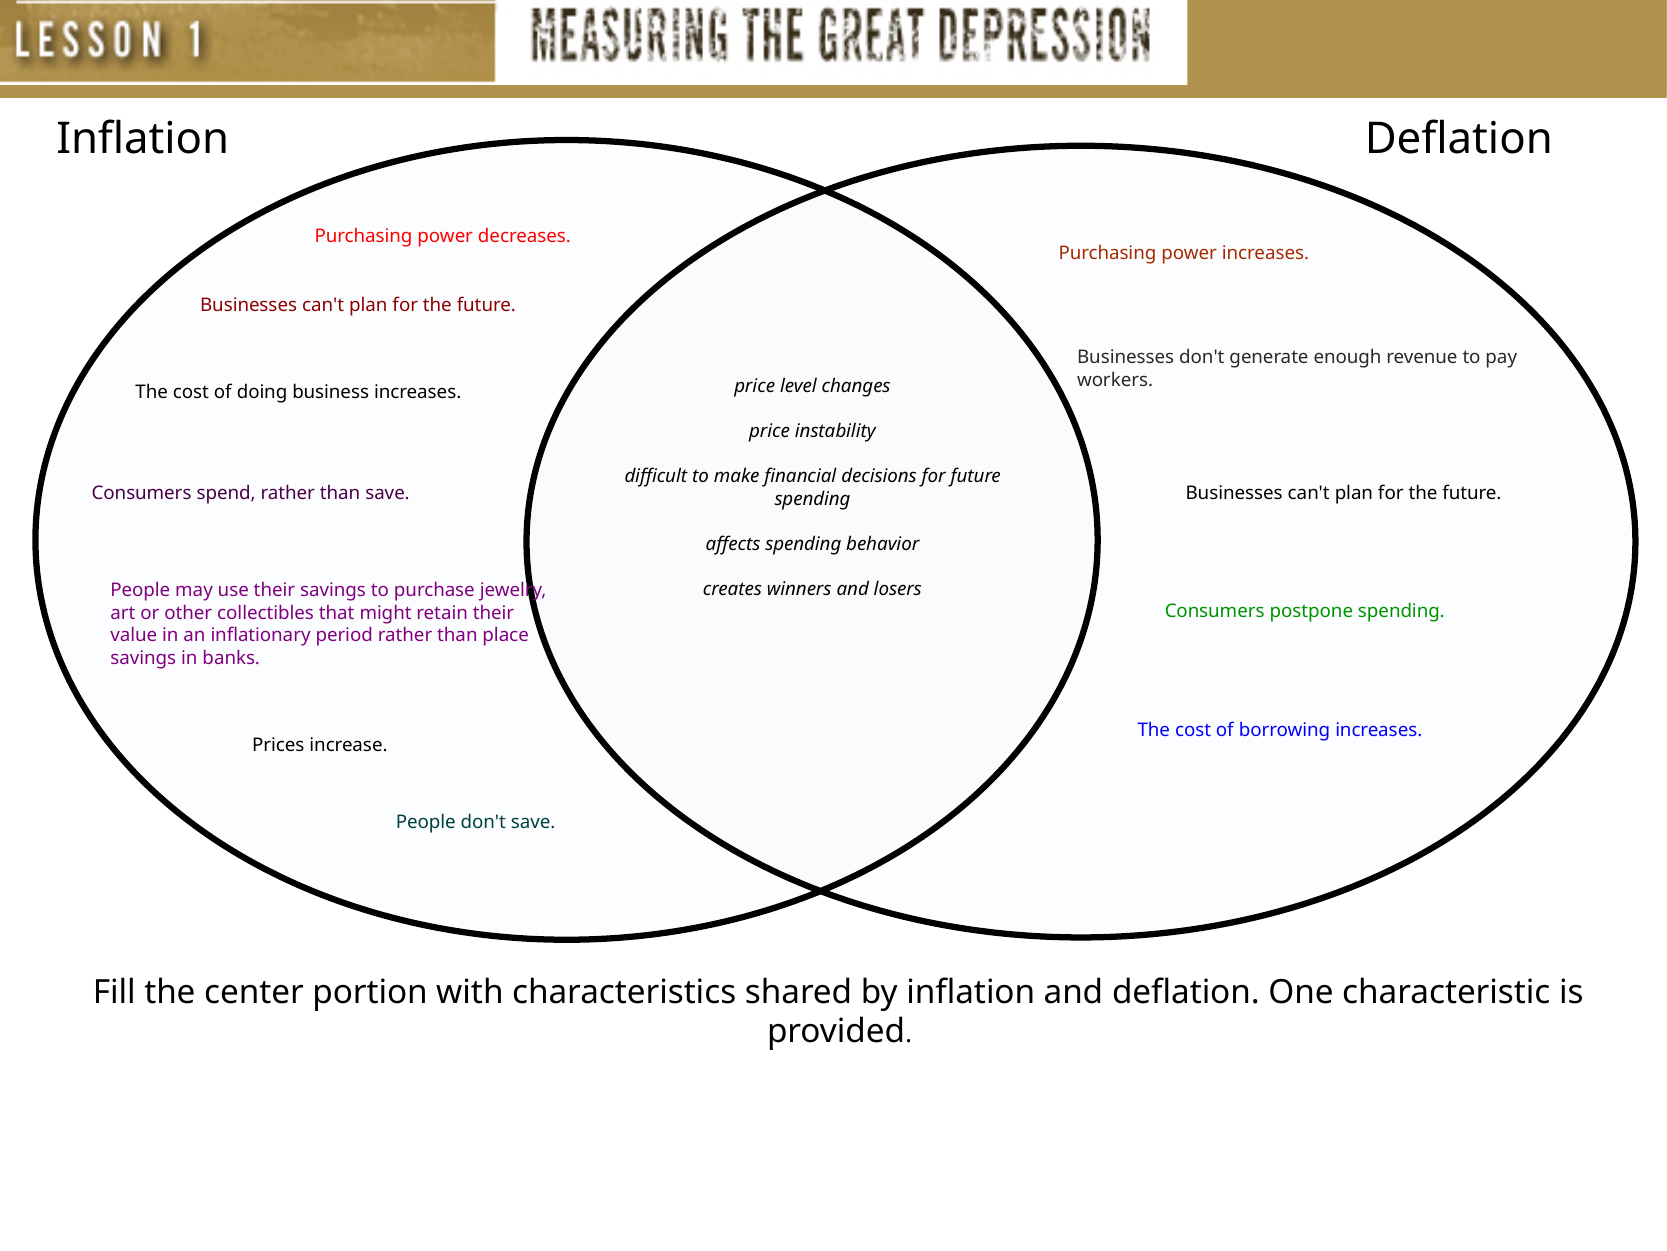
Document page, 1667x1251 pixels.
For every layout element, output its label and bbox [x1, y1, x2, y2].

picture [0, 0, 1188, 85]
text_box [35, 101, 1663, 1019]
